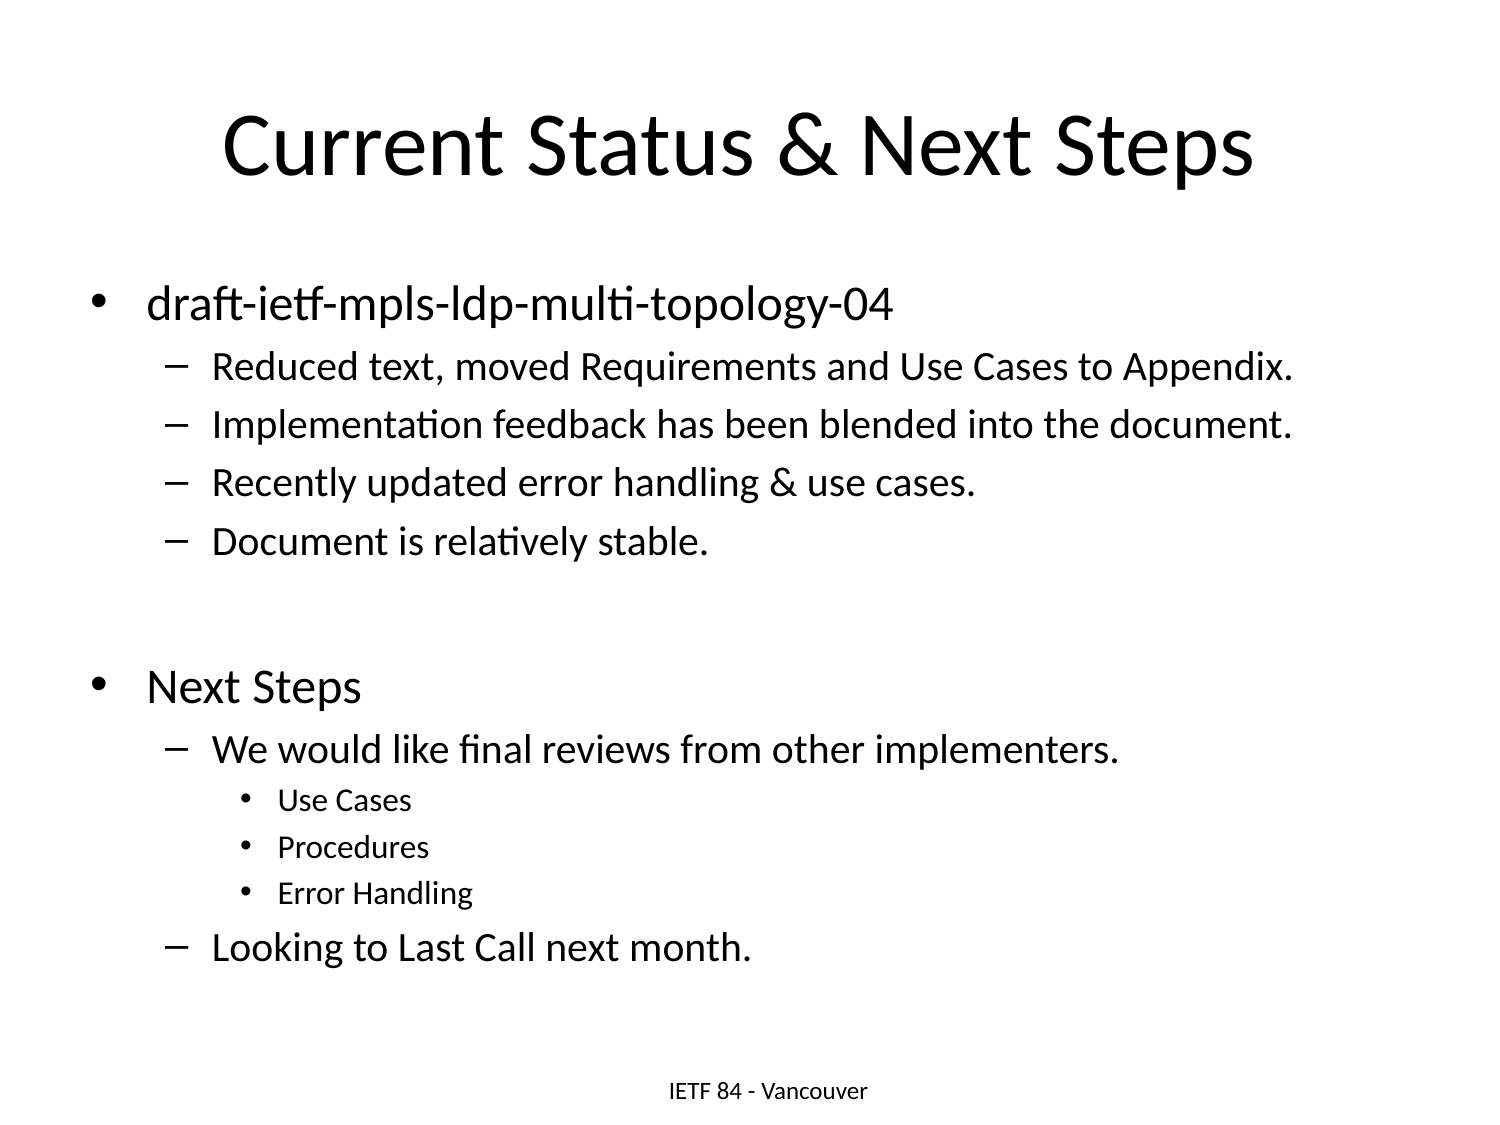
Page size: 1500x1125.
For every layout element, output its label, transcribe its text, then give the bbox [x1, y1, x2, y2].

text_box IETF 84 - Vancouver [525, 1067, 1013, 1112]
list draft-ietf-mpls-ldp-multi-topology-04 Reduced text, moved Requirements and Use Cases to Appendix. Implementation feedback has been blended into the document. Recently updated error handling & use cases. Document is relatively stable. Next Steps We would like final reviews from other implementers. Use Cases Procedures Error Handling Looking to Last Call next month. [75, 262, 1425, 1005]
title Current Status & Next Steps [75, 45, 1425, 233]
